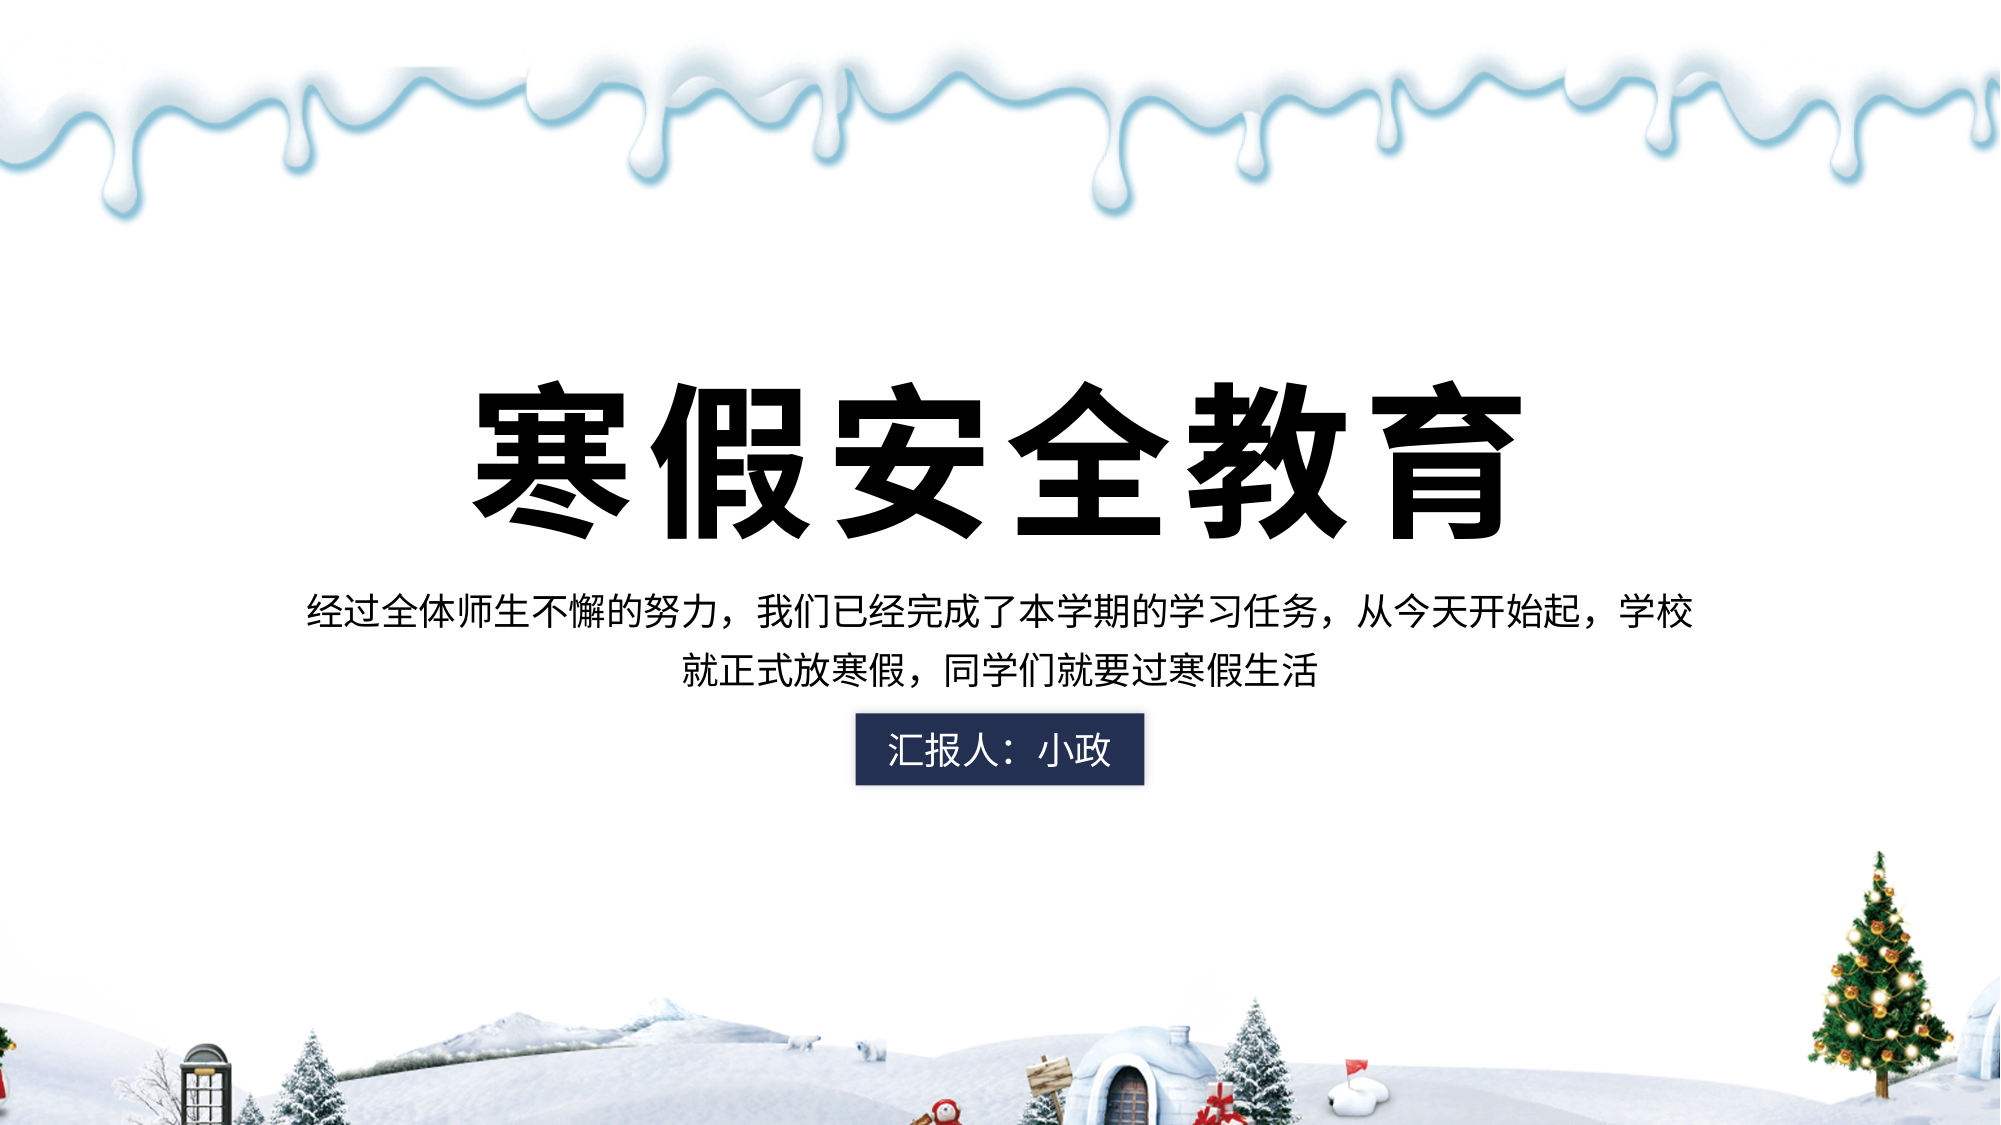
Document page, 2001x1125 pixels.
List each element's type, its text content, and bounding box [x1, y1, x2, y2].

text_box 寒假安全教育 [418, 350, 1582, 566]
picture [0, 0, 2000, 257]
picture [0, 804, 2000, 1125]
text_box 经过全体师生不懈的努力，我们已经完成了本学期的学习任务，从今天开始起，学校就正式放寒假，同学们就要过寒假生活 [279, 567, 1721, 699]
text_box 汇报人：小政 [855, 712, 1145, 787]
